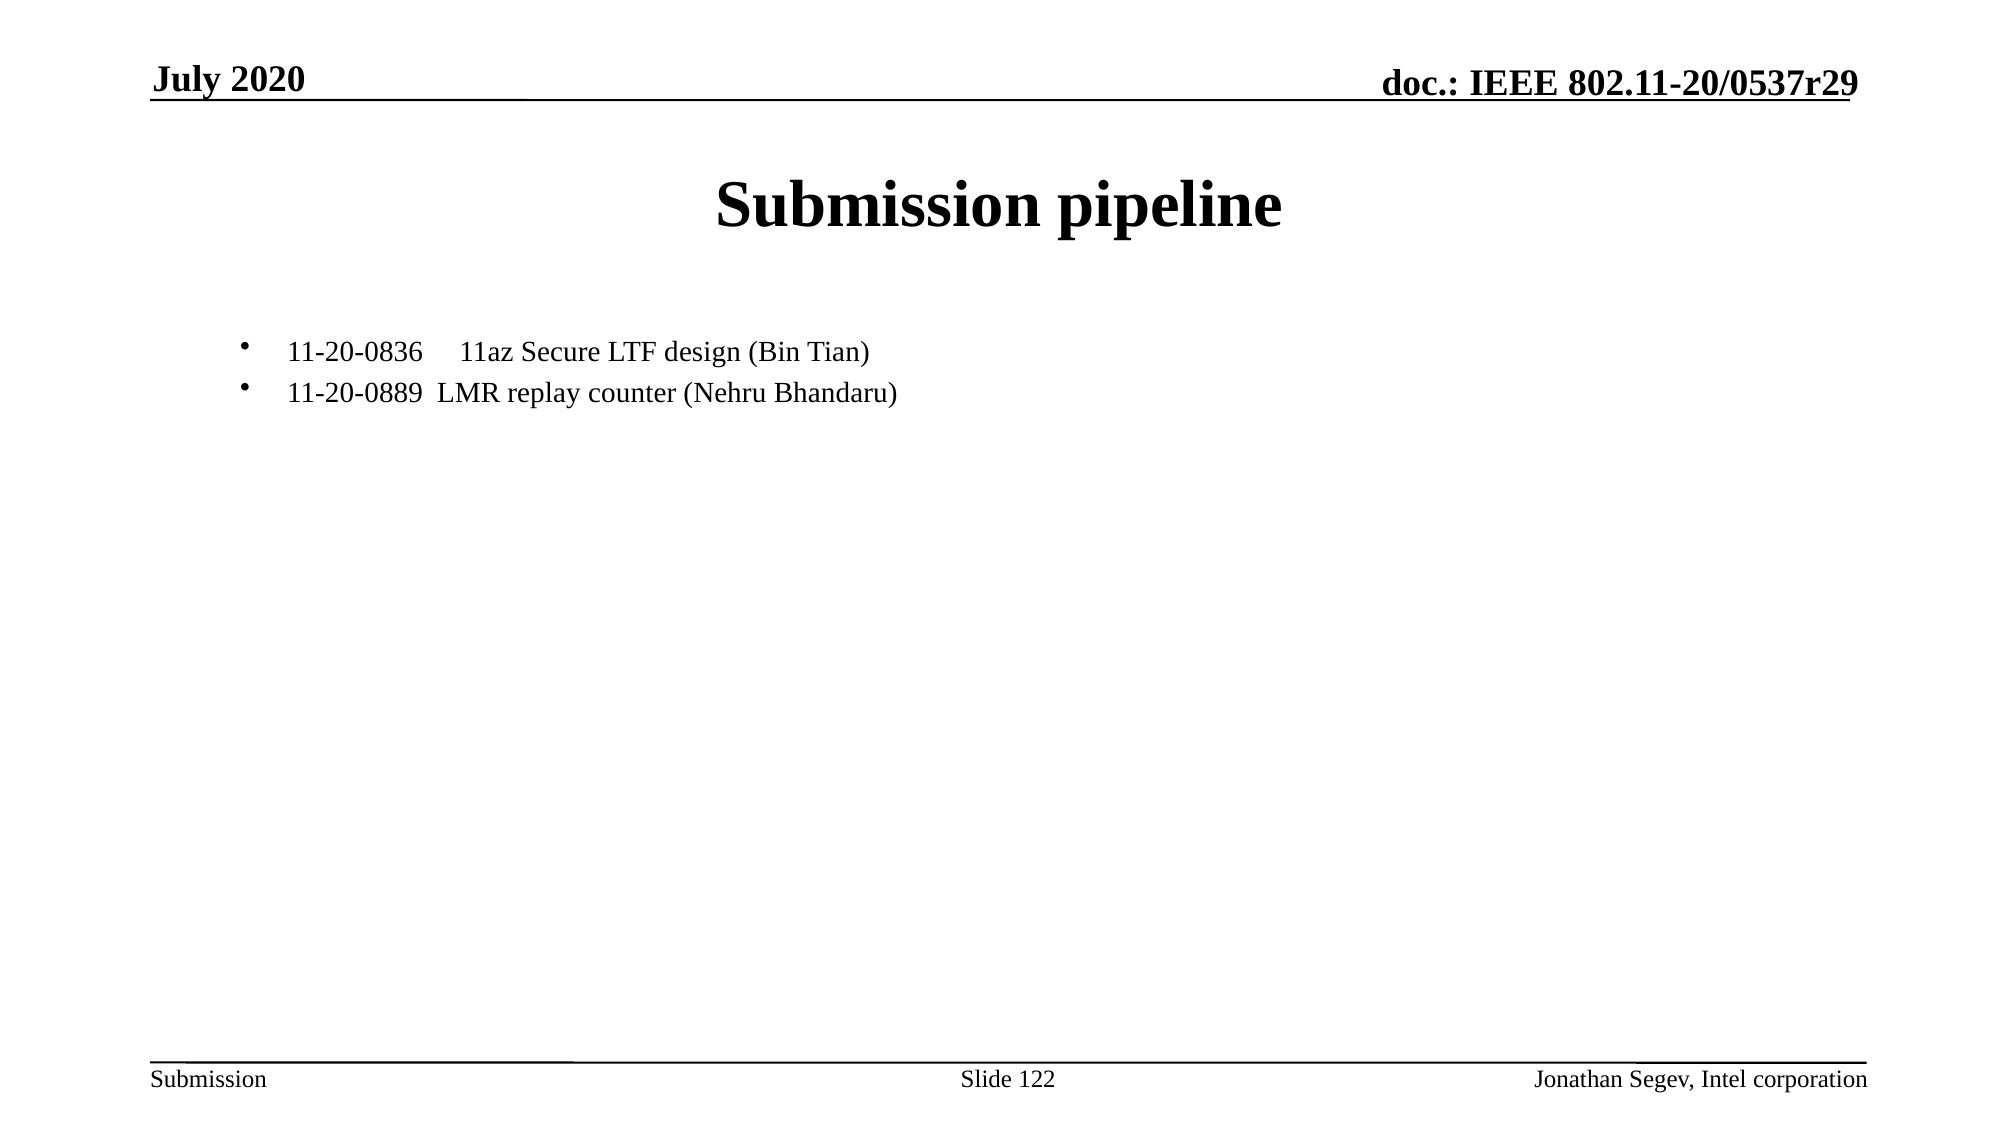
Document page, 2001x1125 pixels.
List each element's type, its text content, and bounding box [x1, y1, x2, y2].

slide_number Slide 122 [950, 1061, 1067, 1123]
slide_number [152, 54, 563, 100]
list 11-20-0836 11az Secure LTF design (Bin Tian) 11-20-0889 LMR replay counter (Nehru Bhandaru) [149, 324, 1850, 1000]
footer Jonathan Segev, Intel corporation [1171, 1061, 1869, 1093]
title Submission pipeline [149, 112, 1850, 288]
